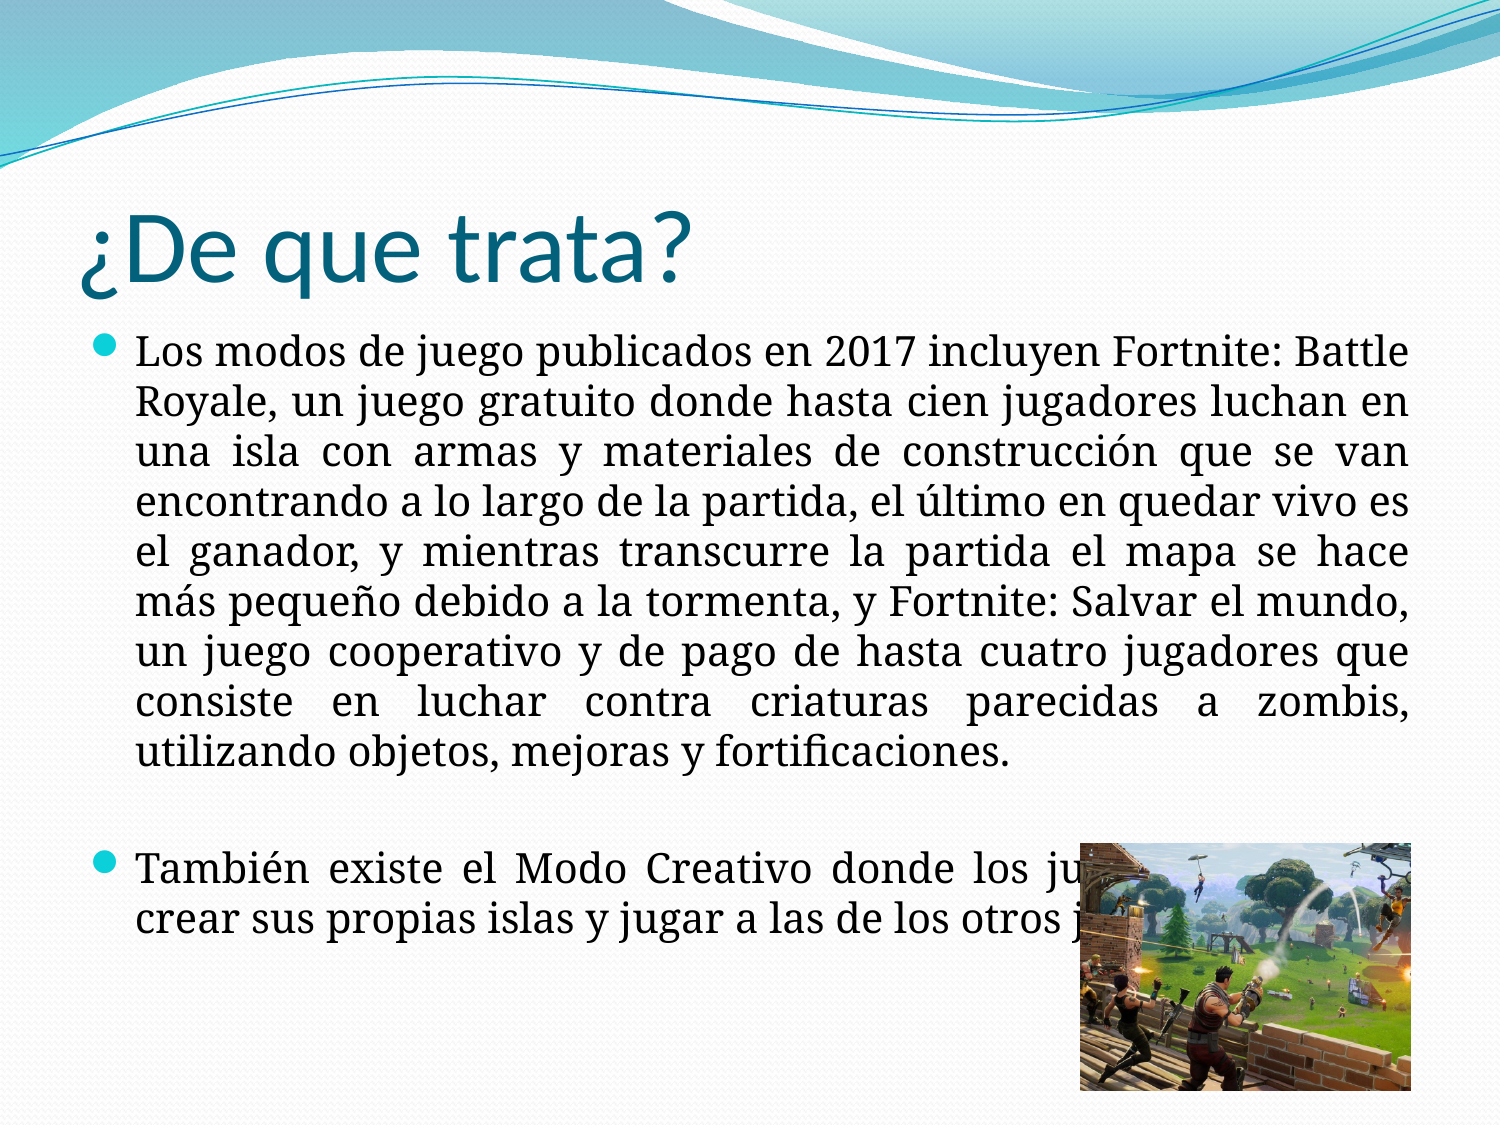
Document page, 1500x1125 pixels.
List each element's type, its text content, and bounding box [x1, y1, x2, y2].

picture [1080, 842, 1412, 1091]
list Los modos de juego publicados en 2017 incluyen Fortnite: Battle Royale, un juego gratuito donde hasta cien jugadores luchan en una isla con armas y materiales de construcción que se van encontrando a lo largo de la partida, el último en quedar vivo es el ganador, y mientras transcurre la partida el mapa se hace más pequeño debido a la tormenta, y Fortnite: Salvar el mundo, un juego cooperativo y de pago de hasta cuatro jugadores que consiste en luchar contra criaturas parecidas a zombis, utilizando objetos, mejoras y fortificaciones. También existe el Modo Creativo donde los jugadores pueden crear sus propias islas y jugar a las de los otros jugadores. [75, 317, 1425, 1038]
title ¿De que trata? [75, 115, 1425, 303]
